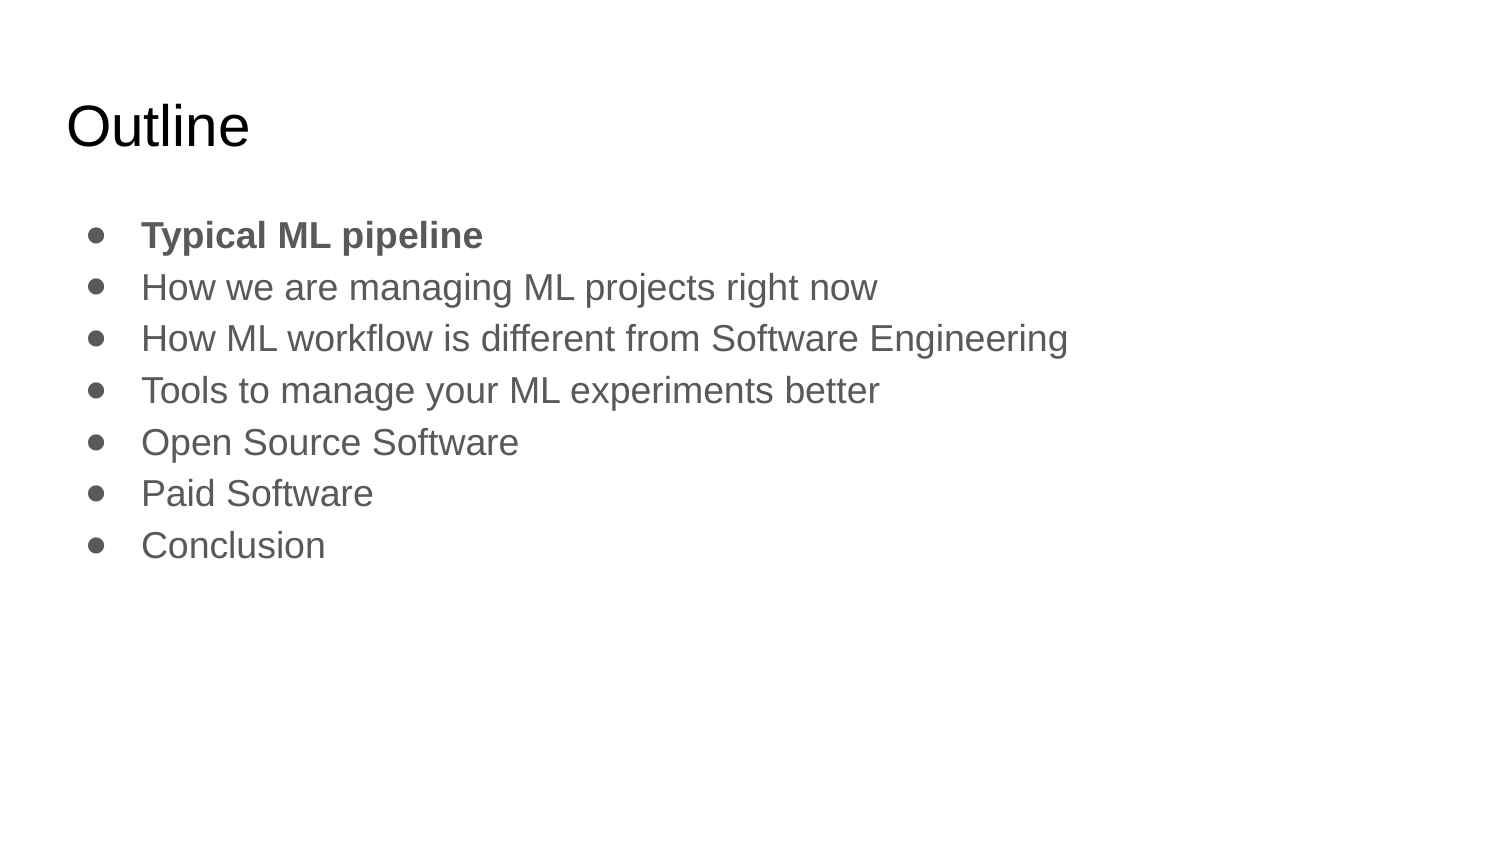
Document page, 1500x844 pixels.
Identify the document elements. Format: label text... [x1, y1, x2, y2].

list Typical ML pipeline How we are managing ML projects right now How ML workflow is different from Software Engineering Tools to manage your ML experiments better Open Source Software Paid Software Conclusion [51, 189, 1449, 750]
title Outline [51, 72, 1449, 167]
